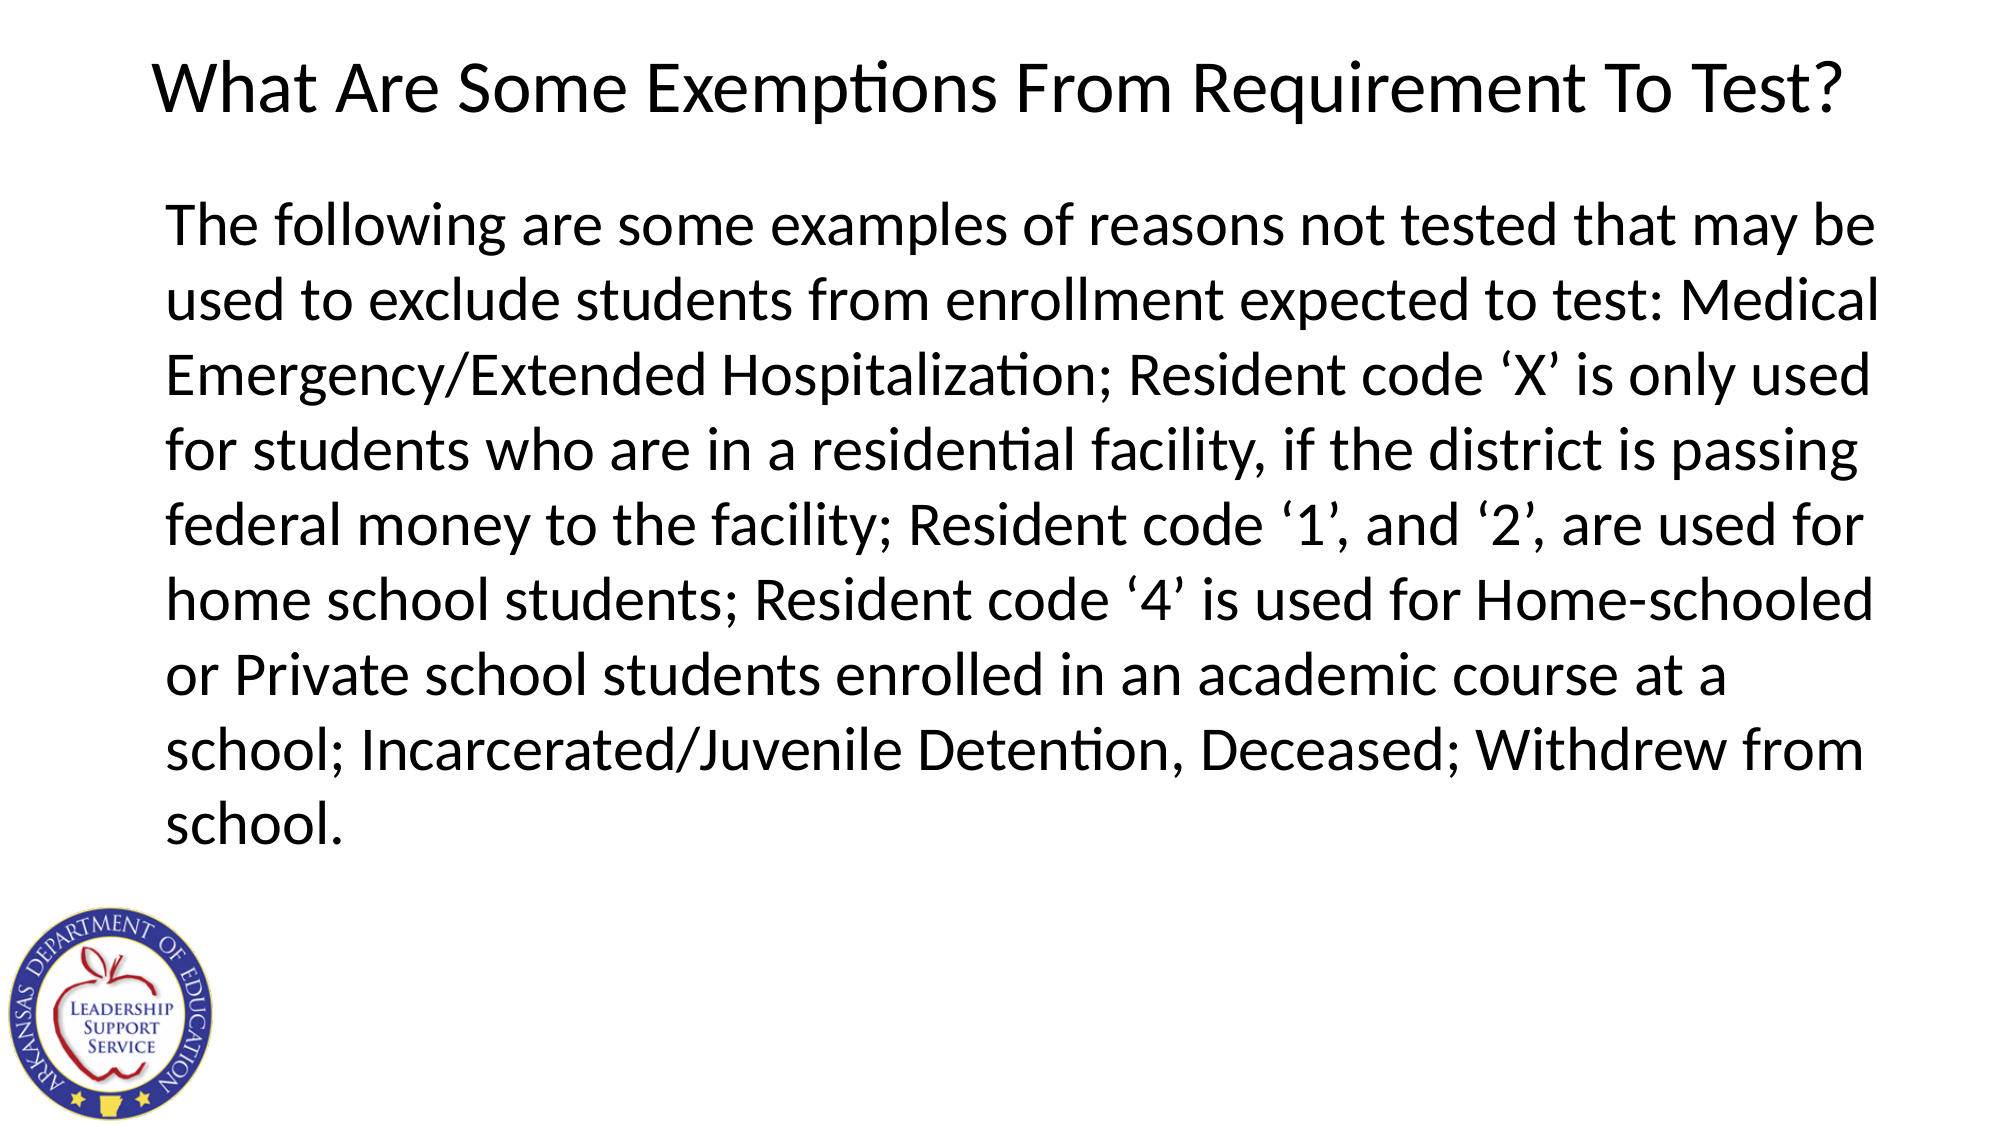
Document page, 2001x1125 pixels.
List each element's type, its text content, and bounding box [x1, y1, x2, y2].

text_box What Are Some Exemptions From Requirement To Test? [36, 40, 1964, 154]
text_box The following are some examples of reasons not tested that may be used to exclude students from enrollment expected to test: Medical Emergency/Extended Hospitalization; Resident code ‘X’ is only used for students who are in a residential facility, if the district is passing federal money to the facility; Resident code ‘1’, and ‘2’, are used for home school students; Resident code ‘4’ is used for Home-schooled or Private school students enrolled in an academic course at a school; Incarcerated/Juvenile Detention, Deceased; Withdrew from school. [151, 175, 1923, 865]
picture [4, 902, 217, 1123]
